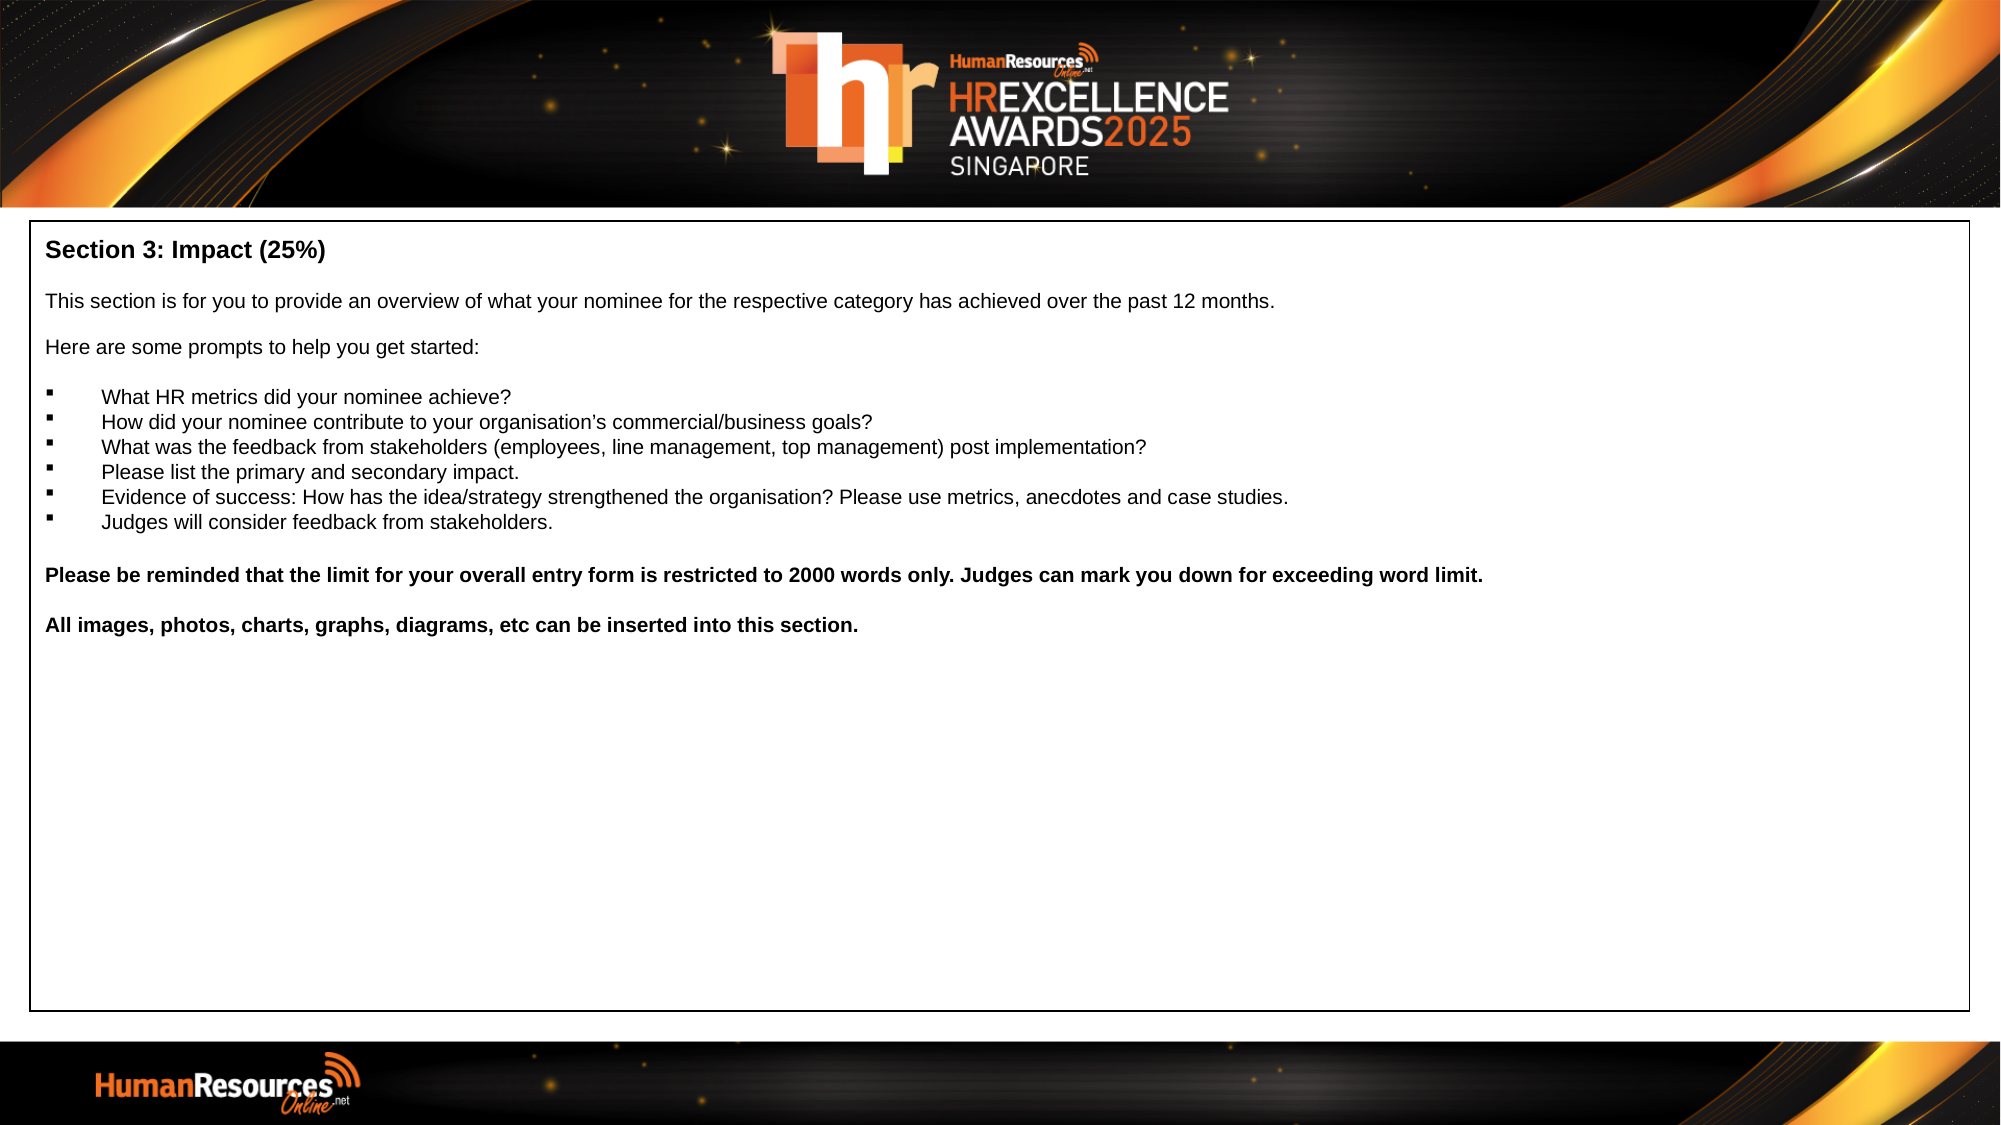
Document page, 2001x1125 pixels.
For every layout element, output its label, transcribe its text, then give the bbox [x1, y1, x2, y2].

picture [0, 0, 2001, 1125]
text_box Section 3: Impact (25%) This section is for you to provide an overview of what your nominee for the respective category has achieved over the past 12 months. Here are some prompts to help you get started: What HR metrics did your nominee achieve? How did your nominee contribute to your organisation’s commercial/business goals? What was the feedback from stakeholders (employees, line management, top management) post implementation? Please list the primary and secondary impact. Evidence of success: How has the idea/strategy strengthened the organisation? Please use metrics, anecdotes and case studies. Judges will consider feedback from stakeholders. Please be reminded that the limit for your overall entry form is restricted to 2000 words only. Judges can mark you down for exceeding word limit. All images, photos, charts, graphs, diagrams, etc can be inserted into this section. [30, 221, 1970, 1011]
